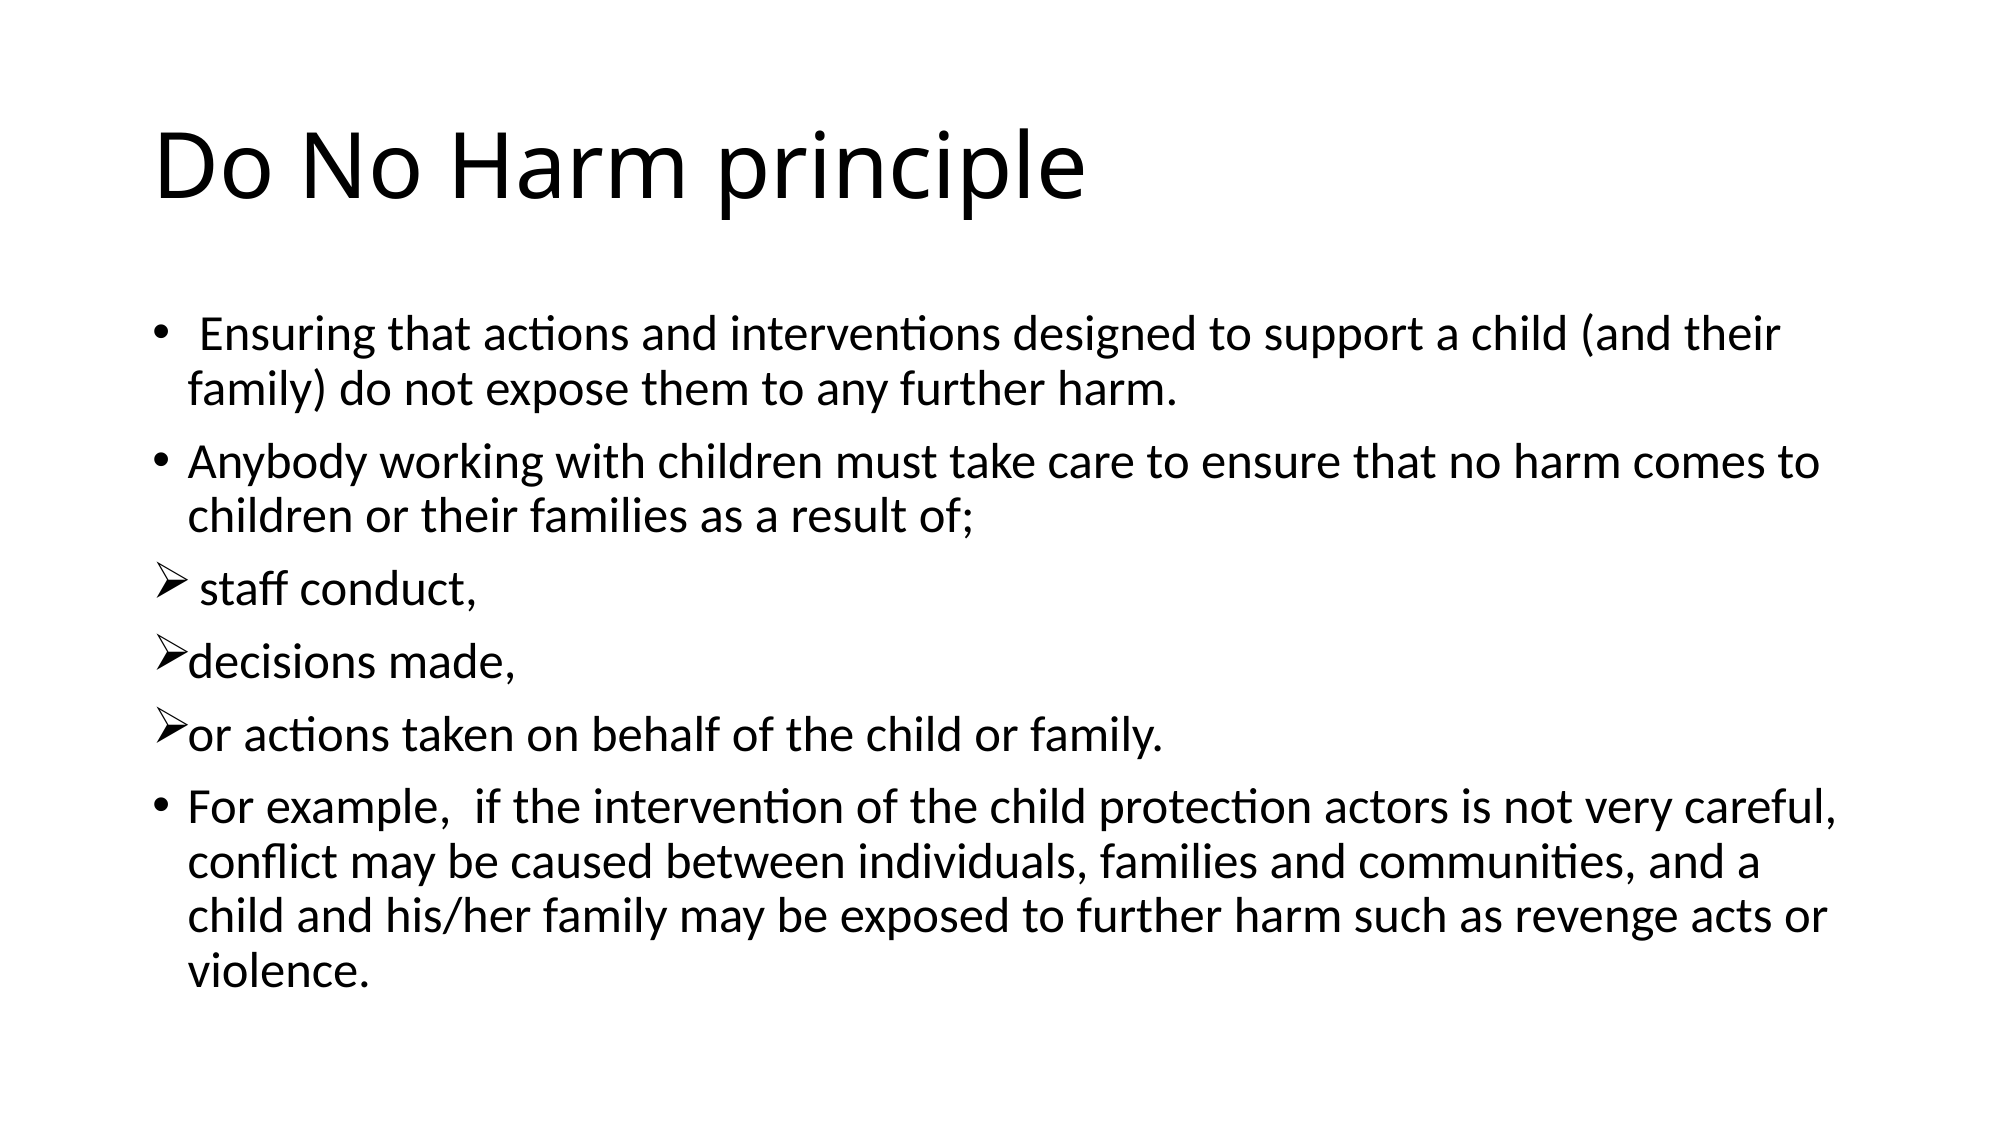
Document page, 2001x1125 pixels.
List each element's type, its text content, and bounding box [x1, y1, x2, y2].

list Ensuring that actions and interventions designed to support a child (and their family) do not expose them to any further harm. Anybody working with children must take care to ensure that no harm comes to children or their families as a result of; staff conduct, decisions made, or actions taken on behalf of the child or family. For example, if the intervention of the child protection actors is not very careful, conflict may be caused between individuals, families and communities, and a child and his/her family may be exposed to further harm such as revenge acts or violence. [137, 299, 1863, 1014]
title Do No Harm principle [137, 59, 1863, 278]
